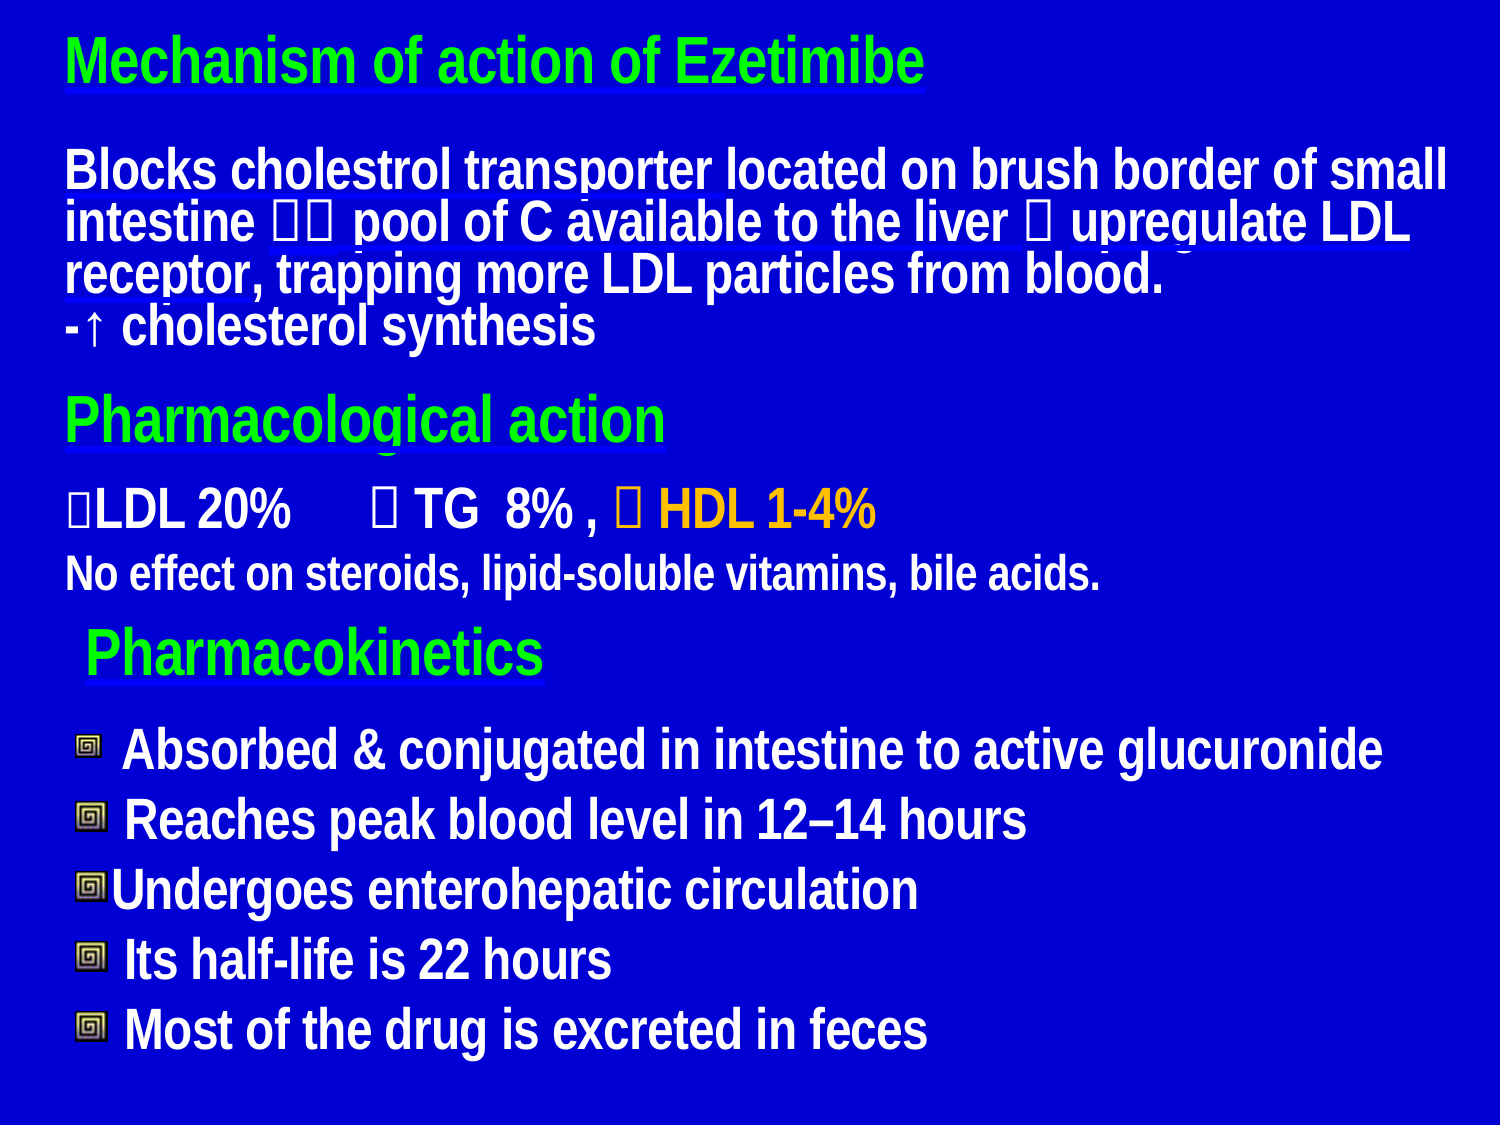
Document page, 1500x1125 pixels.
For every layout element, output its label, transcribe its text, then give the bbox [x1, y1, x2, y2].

text_box Mechanism of action of Ezetimibe Blocks cholestrol transporter located on brush border of small intestine  pool of C available to the liver  upregulate LDL receptor, trapping more LDL particles from blood. -↑ cholesterol synthesis [49, 37, 1475, 365]
picture [75, 941, 108, 972]
picture [75, 734, 102, 758]
picture [75, 1011, 108, 1042]
picture [75, 801, 108, 832]
picture [75, 871, 108, 902]
text_box Pharmacokinetics [70, 601, 560, 696]
text_box LDL 20%  TG 8% ,  HDL 1-4% No effect on steroids, lipid-soluble vitamins, bile acids. [49, 462, 1474, 608]
text_box Pharmacological action [49, 368, 682, 462]
text_box Absorbed & conjugated in intestine to active glucuronide Reaches peak blood level in 12–14 hours Undergoes enterohepatic circulation Its half-life is 22 hours Most of the drug is excreted in feces [60, 703, 1424, 1095]
